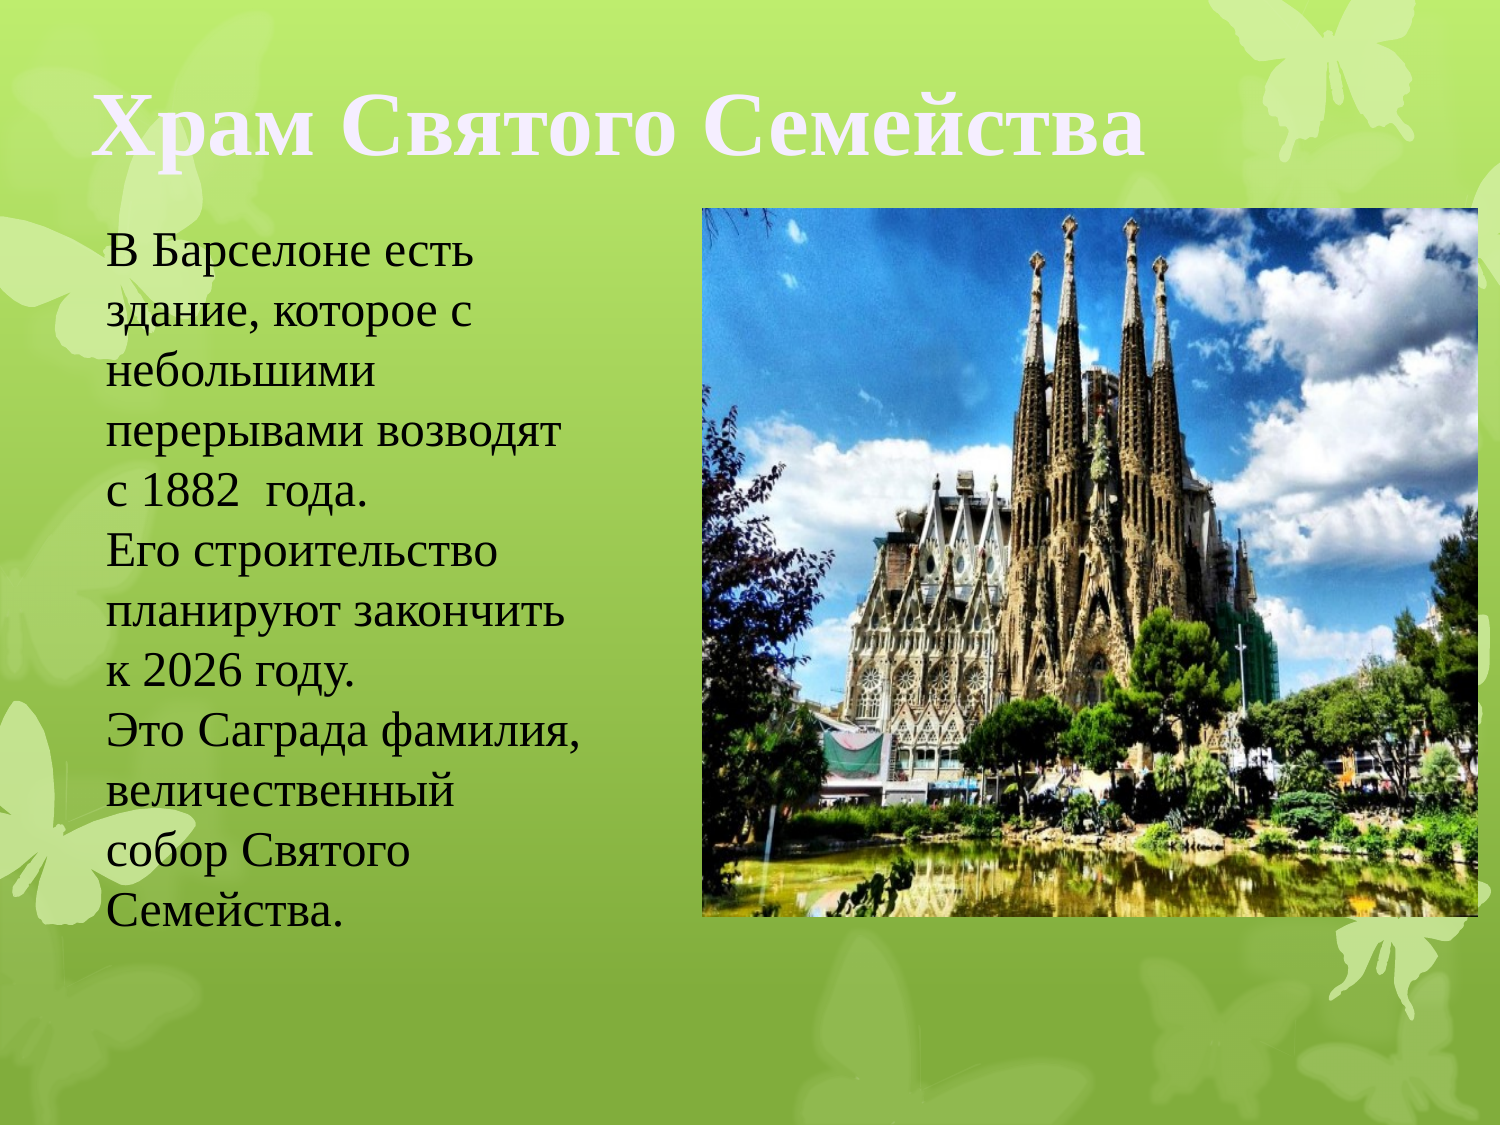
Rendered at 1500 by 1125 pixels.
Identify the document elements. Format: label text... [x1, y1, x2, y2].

picture [702, 207, 1479, 918]
text_box В Барселоне есть здание, которое с небольшими перерывами возводят с 1882 года. Его строительство планируют закончить к 2026 году. Это Саграда фамилия, величественный собор Святого Семейства. [91, 209, 599, 945]
title Храм Святого Семейства [75, 42, 1245, 195]
